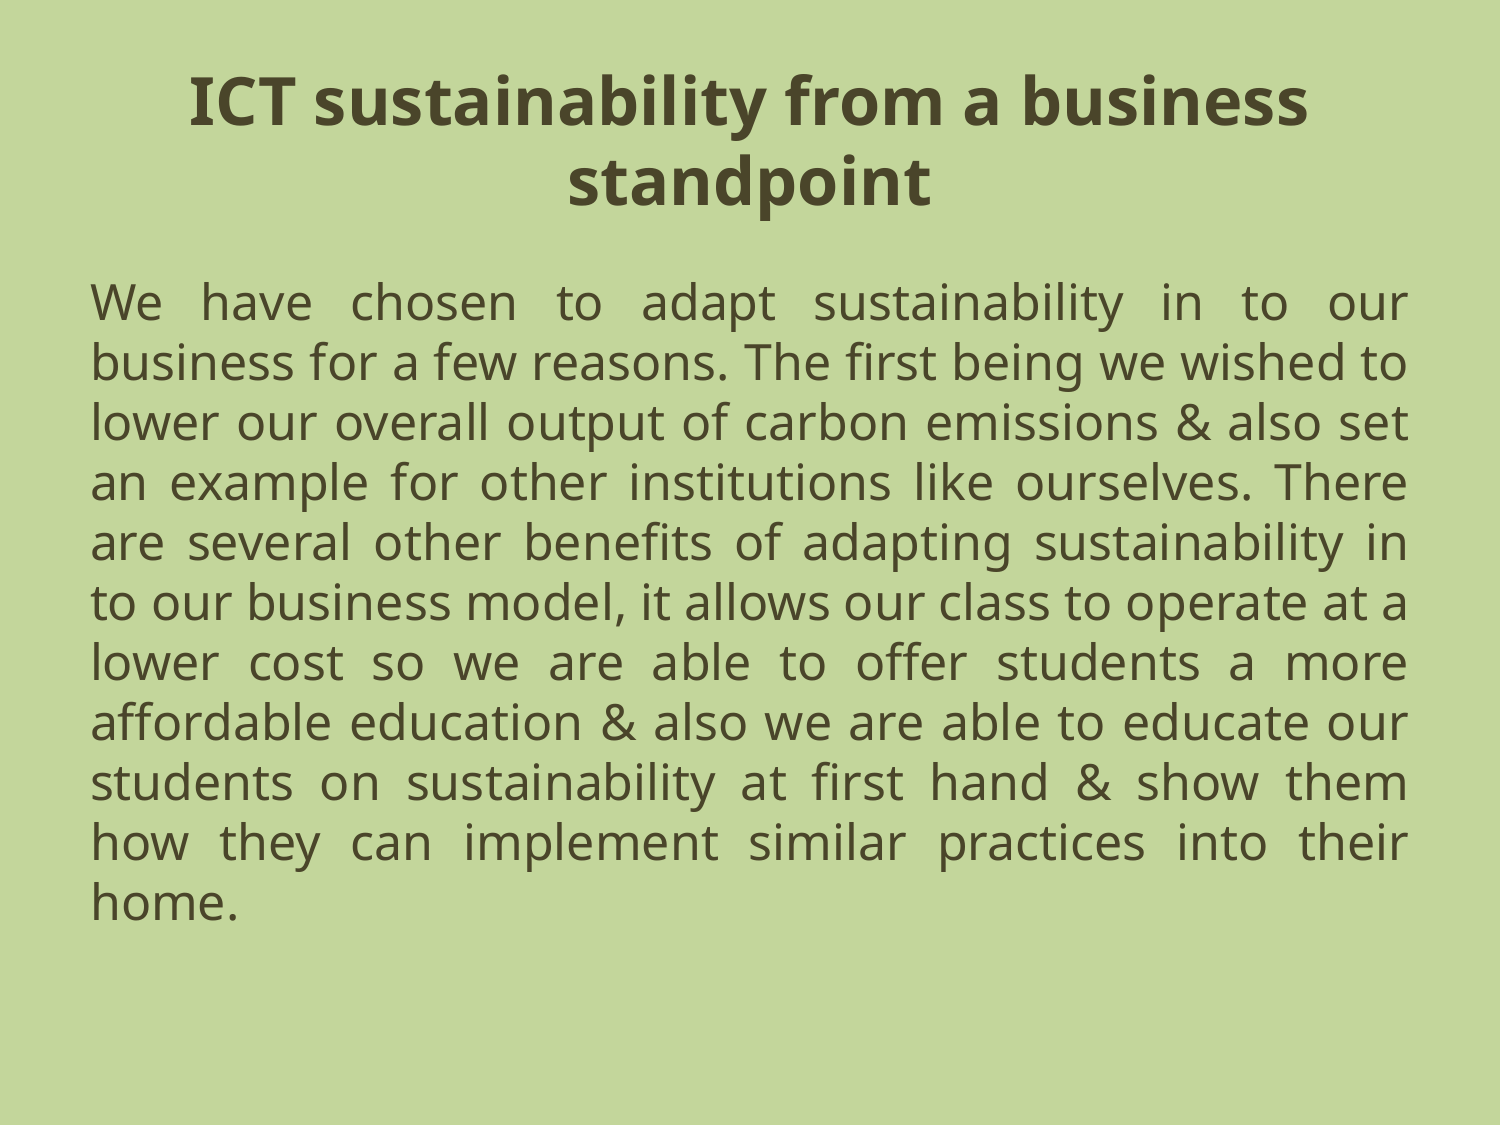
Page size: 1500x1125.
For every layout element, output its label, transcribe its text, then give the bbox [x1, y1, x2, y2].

list We have chosen to adapt sustainability in to our business for a few reasons. The first being we wished to lower our overall output of carbon emissions & also set an example for other institutions like ourselves. There are several other benefits of adapting sustainability in to our business model, it allows our class to operate at a lower cost so we are able to offer students a more affordable education & also we are able to educate our students on sustainability at first hand & show them how they can implement similar practices into their home. [75, 262, 1425, 1005]
title ICT sustainability from a business standpoint [75, 45, 1425, 233]
